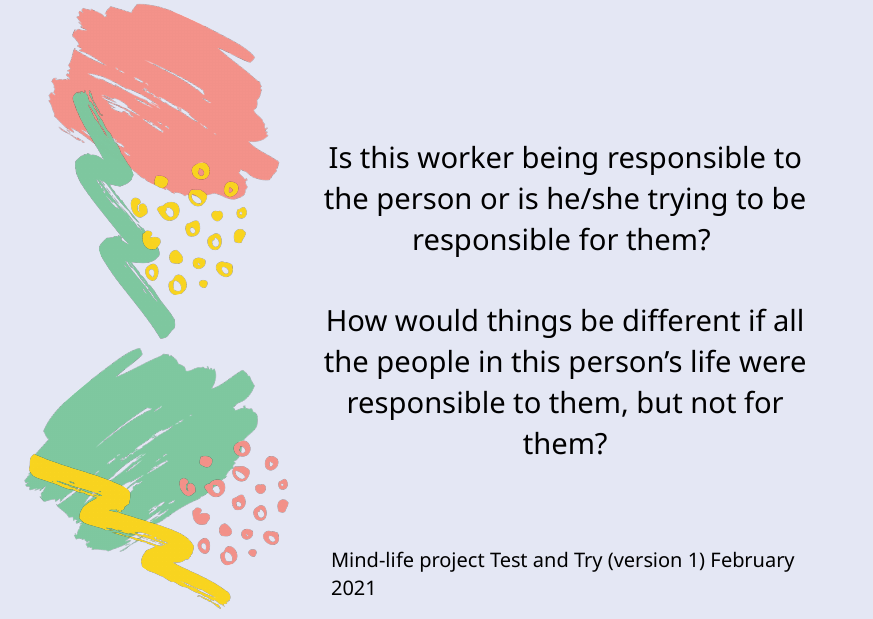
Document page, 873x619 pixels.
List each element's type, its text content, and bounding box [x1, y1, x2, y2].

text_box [0, 0, 319, 619]
text_box Mind-life project Test and Try (version 1) February 2021 [331, 543, 812, 600]
text_box Is this worker being responsible to the person or is he/she trying to be responsible for them? How would things be different if all the people in this person’s life were responsible to them, but not for them? [323, 133, 812, 460]
